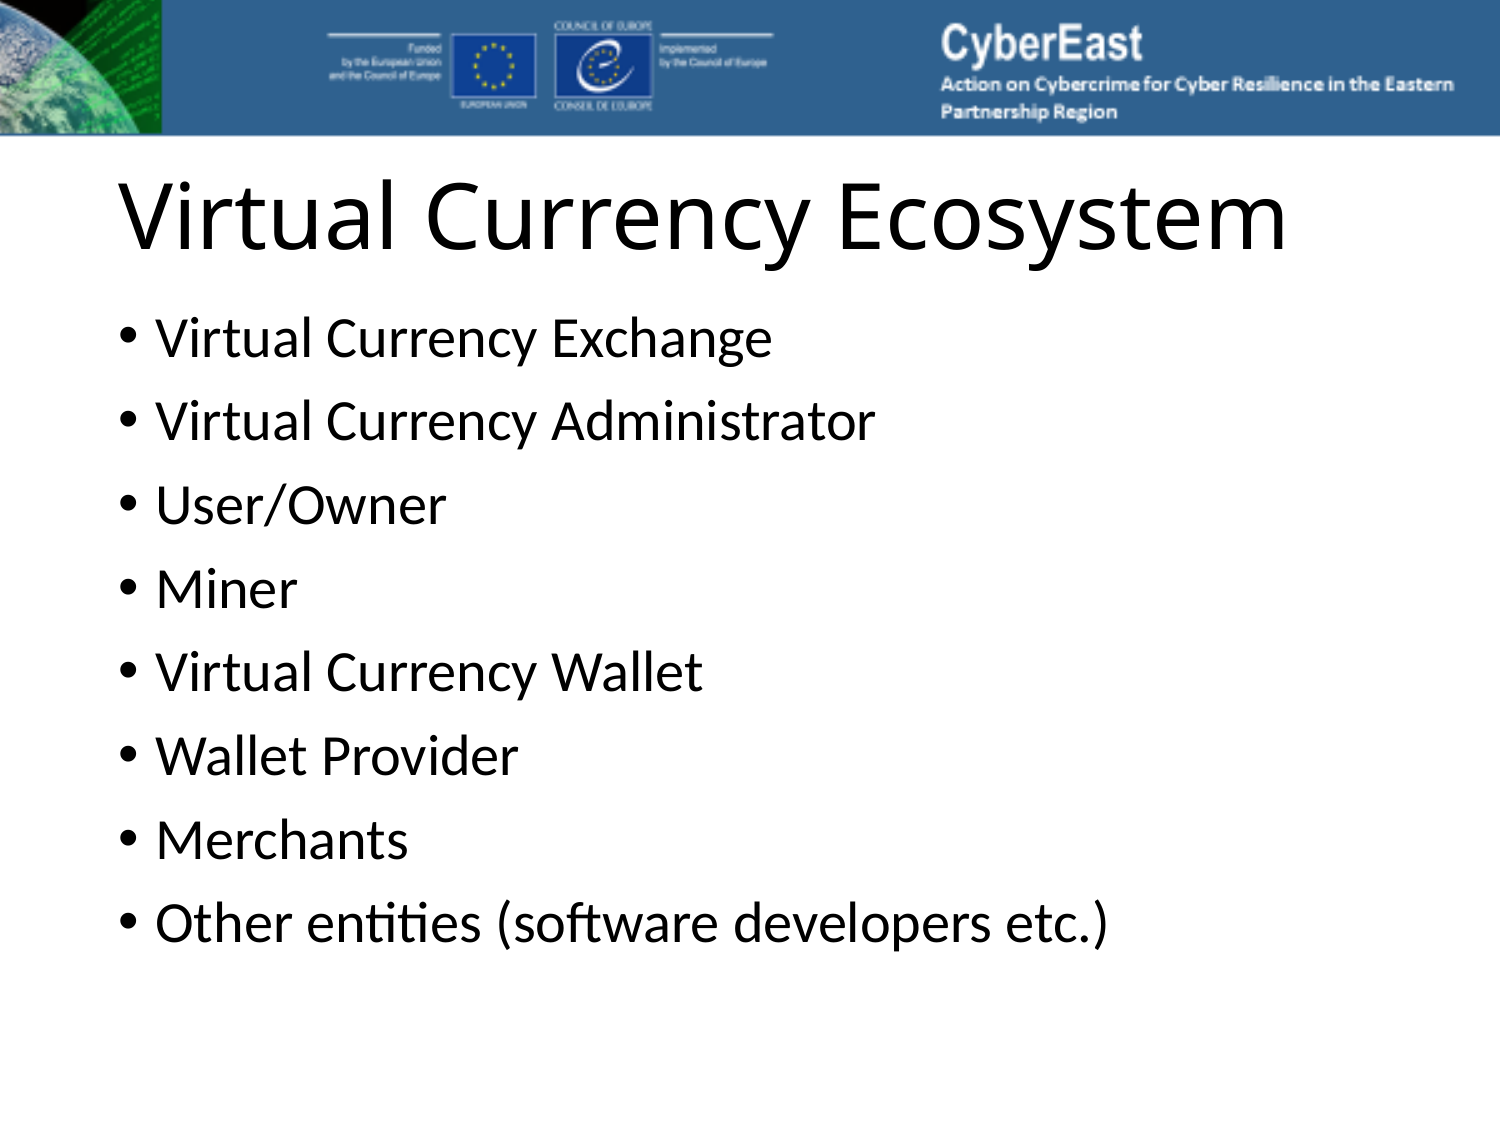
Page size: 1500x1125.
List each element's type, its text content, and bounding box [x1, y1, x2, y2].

title Virtual Currency Ecosystem [103, 111, 1397, 299]
list Virtual Currency Exchange Virtual Currency Administrator User/Owner Miner Virtual Currency Wallet Wallet Provider Merchants Other entities (software developers etc.) [103, 299, 1397, 1014]
picture [0, 0, 1500, 1125]
